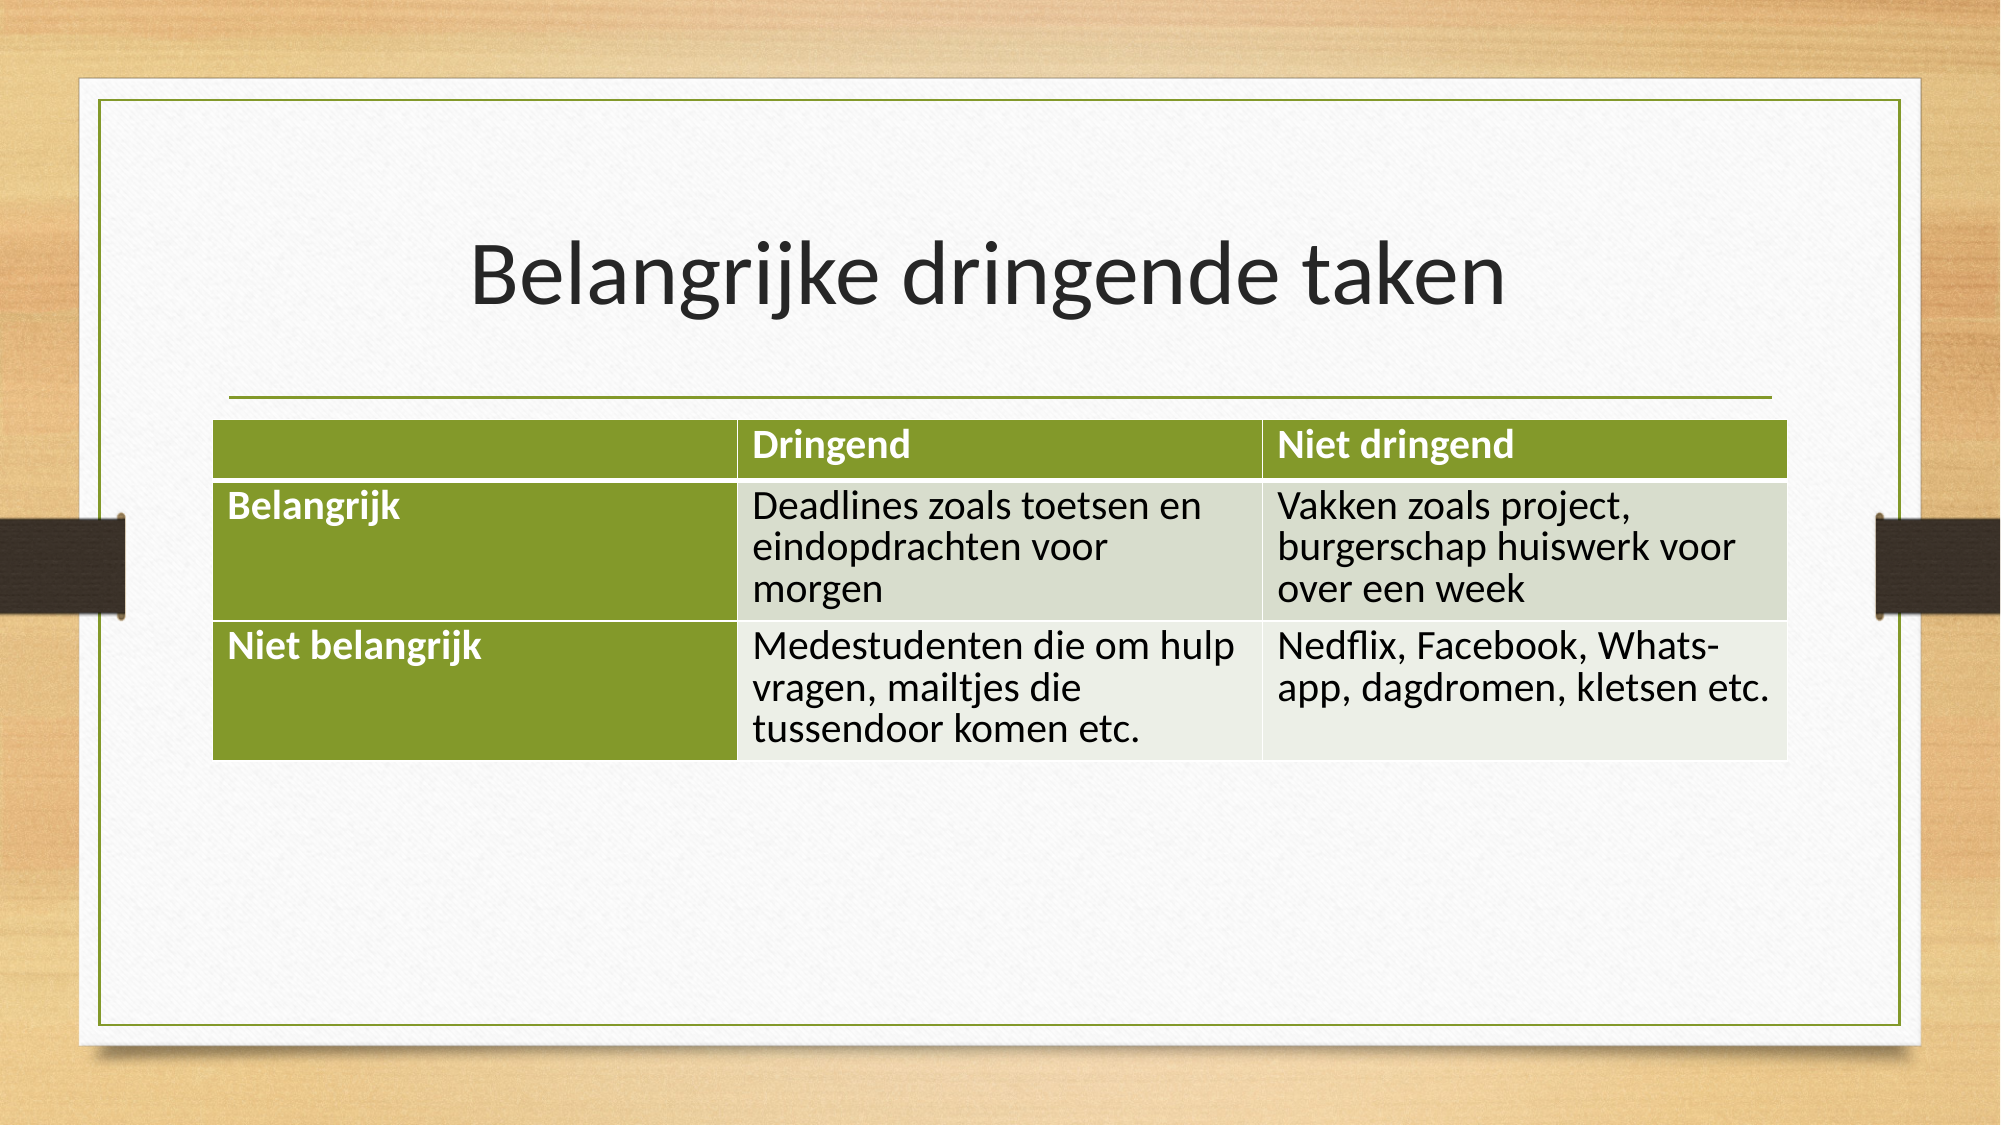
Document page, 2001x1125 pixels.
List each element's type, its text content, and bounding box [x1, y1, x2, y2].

table_cell Niet belangrijk [213, 622, 737, 760]
picture [0, 0, 2001, 1125]
table_cell Medestudenten die om hulp vragen, mailtjes die tussendoor komen etc. [738, 622, 1262, 760]
table_header Dringend [738, 420, 1262, 478]
table_cell Nedflix, Facebook, Whats-app, dagdromen, kletsen etc. [1263, 622, 1787, 760]
title Belangrijke dringende taken [212, 161, 1788, 375]
table_header [213, 420, 737, 478]
table_cell Deadlines zoals toetsen en eindopdrachten voor morgen [738, 483, 1262, 620]
table_cell Vakken zoals project, burgerschap huiswerk voor over een week [1263, 483, 1787, 620]
table_header Niet dringend [1263, 420, 1787, 478]
table_cell Belangrijk [213, 483, 737, 620]
